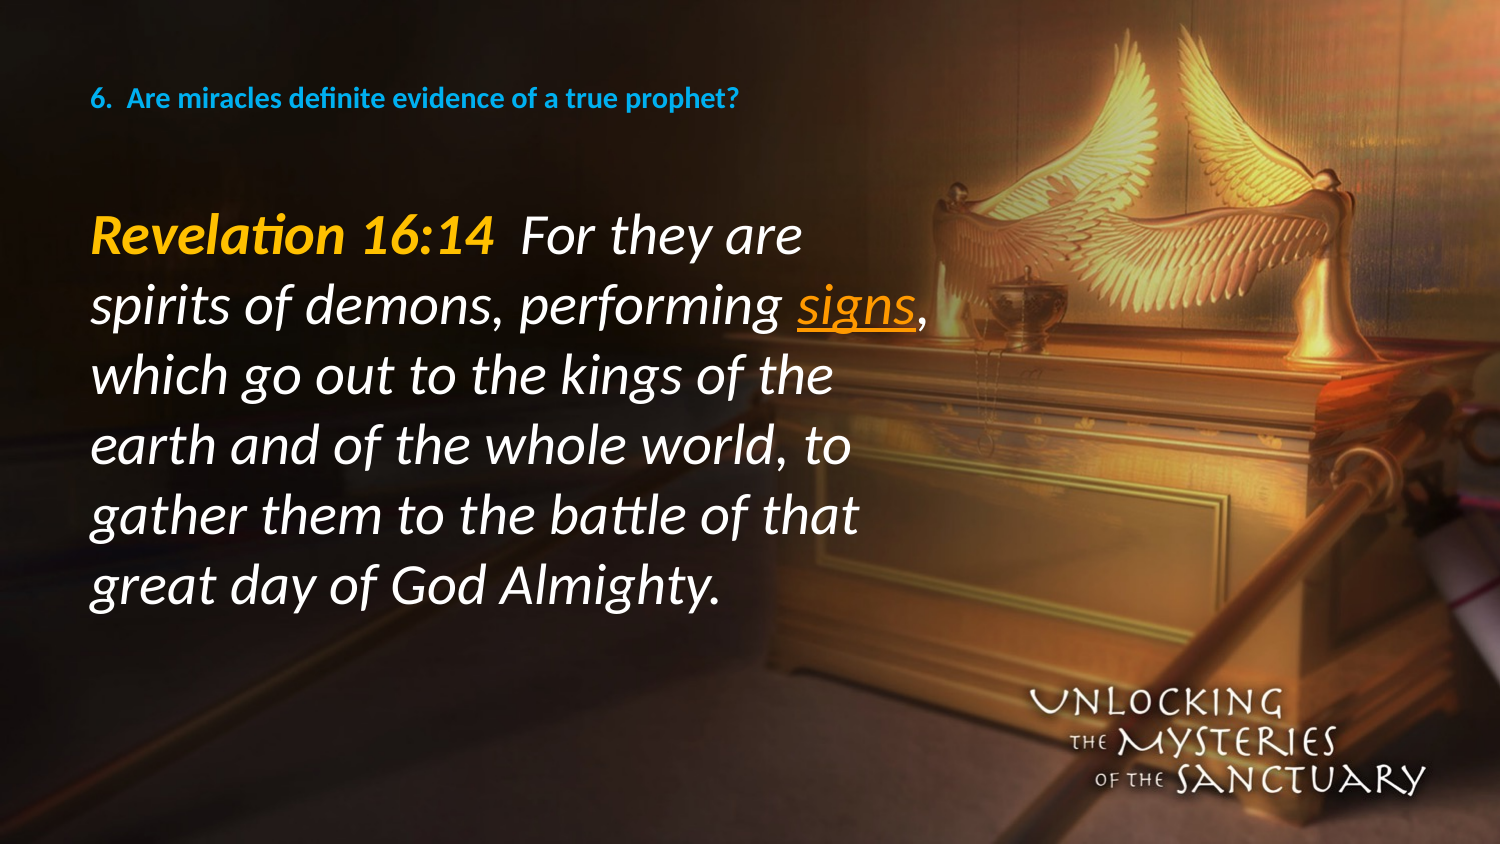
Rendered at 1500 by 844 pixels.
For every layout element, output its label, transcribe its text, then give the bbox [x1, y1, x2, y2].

picture [0, 0, 1500, 844]
title 6. Are miracles definite evidence of a true prophet? [75, 33, 1425, 175]
list Revelation 16:14 For they are spirits of demons, performing signs, which go out to the kings of the earth and of the whole world, to gather them to the battle of that great day of God Almighty. [75, 188, 949, 844]
